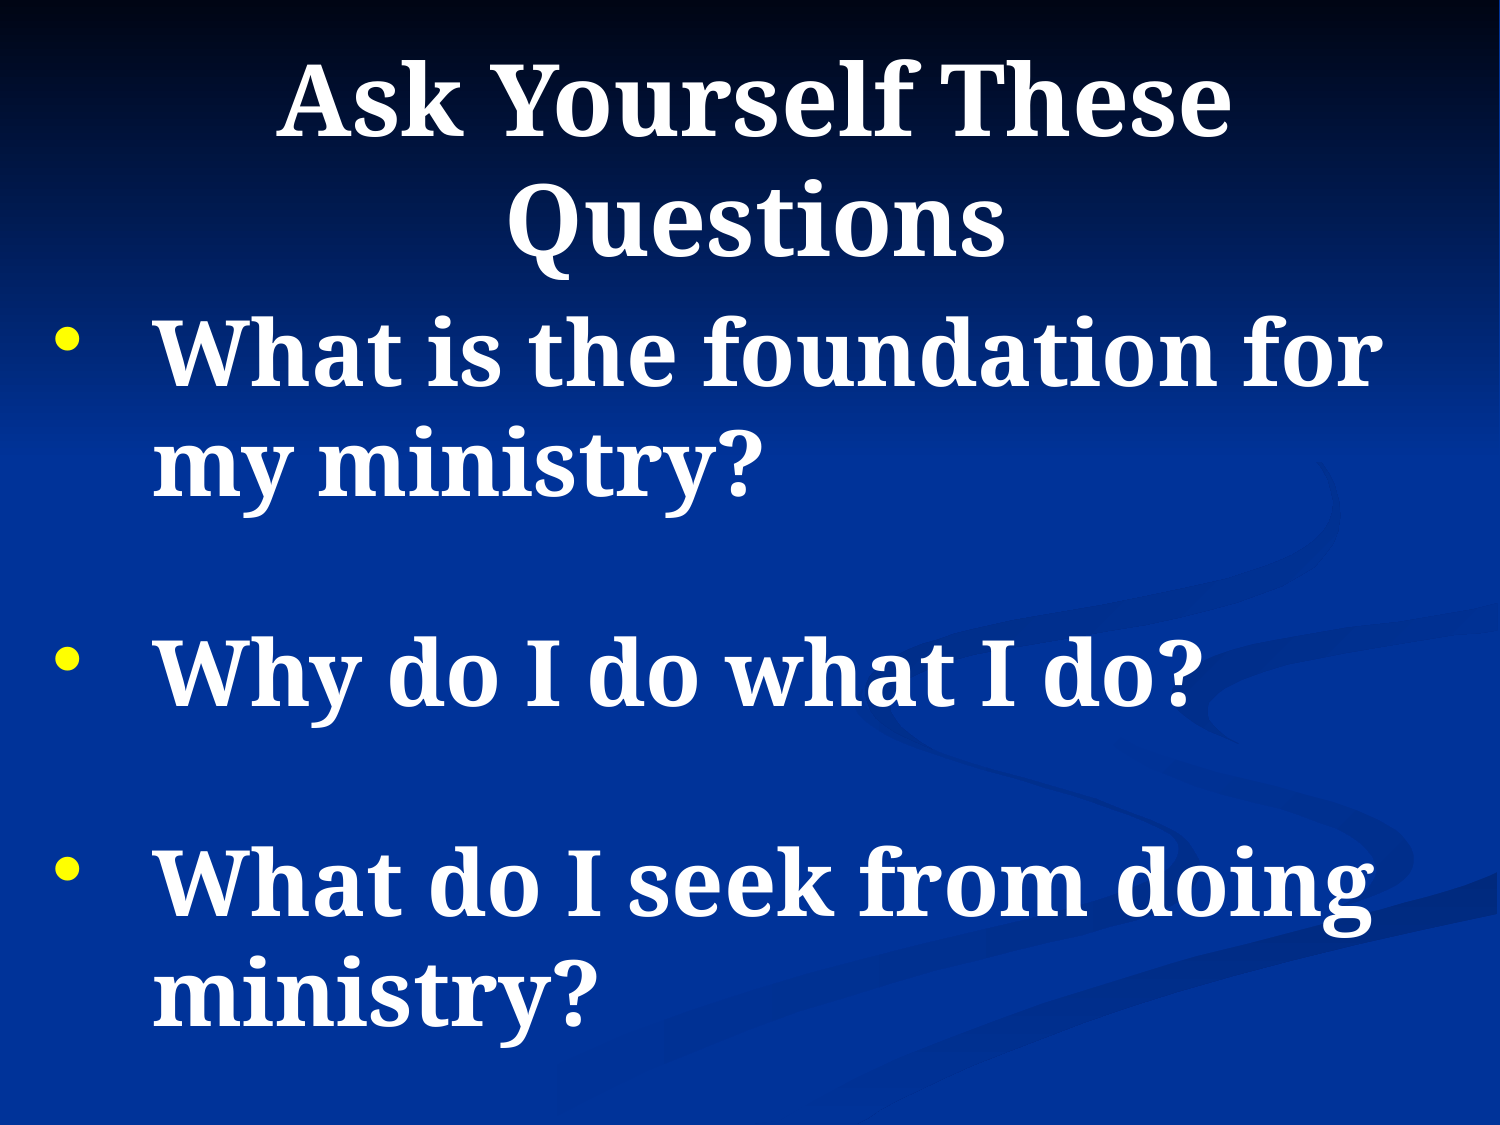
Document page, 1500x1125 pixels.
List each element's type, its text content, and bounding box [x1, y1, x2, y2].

title Ask Yourself These Questions [12, 49, 1500, 263]
list What is the foundation for my ministry? Why do I do what I do? What do I seek from doing ministry? [37, 287, 1500, 1038]
